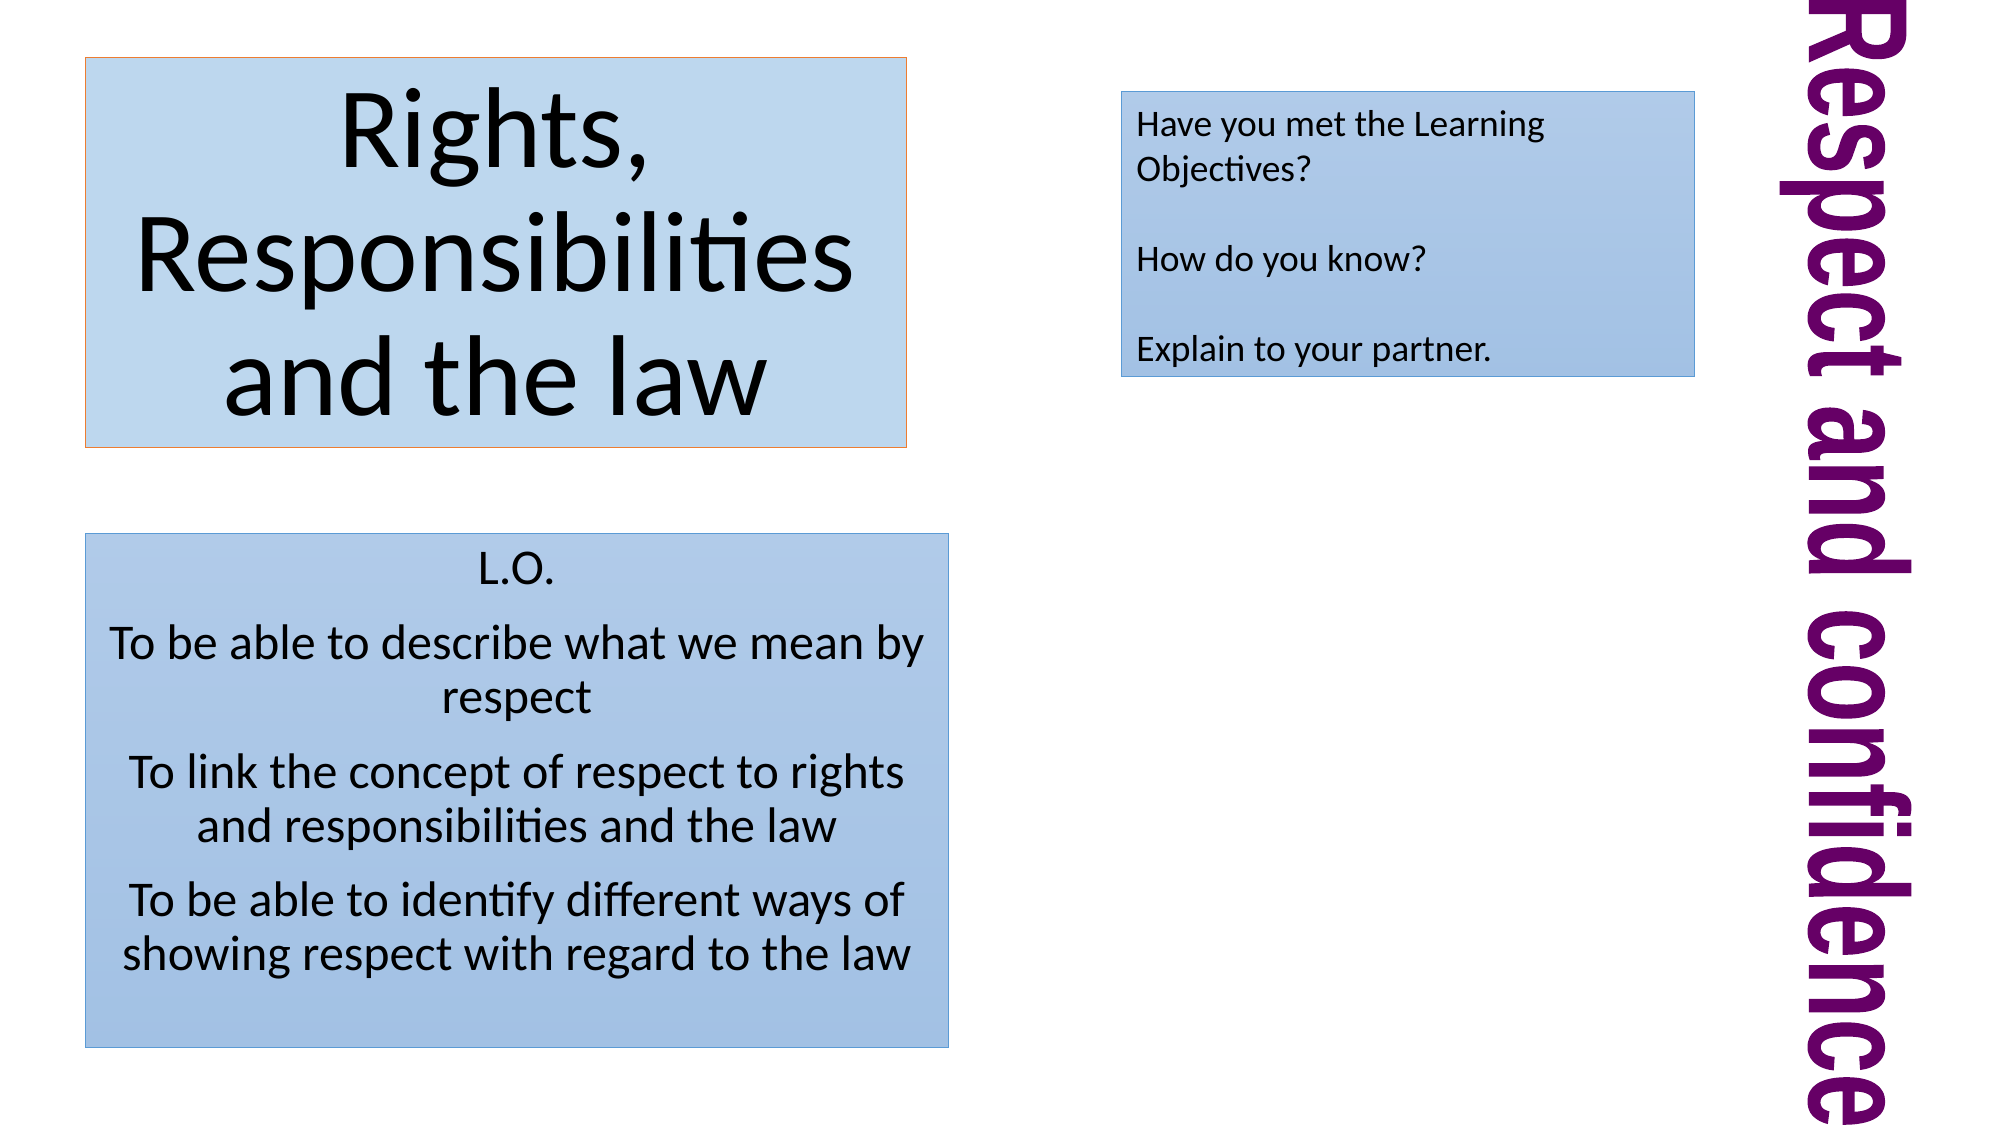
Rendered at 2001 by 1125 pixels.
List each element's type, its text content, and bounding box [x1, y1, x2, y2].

title Rights, Responsibilities and the law [85, 57, 907, 448]
text_box Have you met the Learning Objectives? How do you know? Explain to your partner. [1121, 91, 1695, 377]
subtitle L.O. To be able to describe what we mean by respect To link the concept of respect to rights and responsibilities and the law To be able to identify different ways of showing respect with regard to the law [85, 533, 949, 1048]
